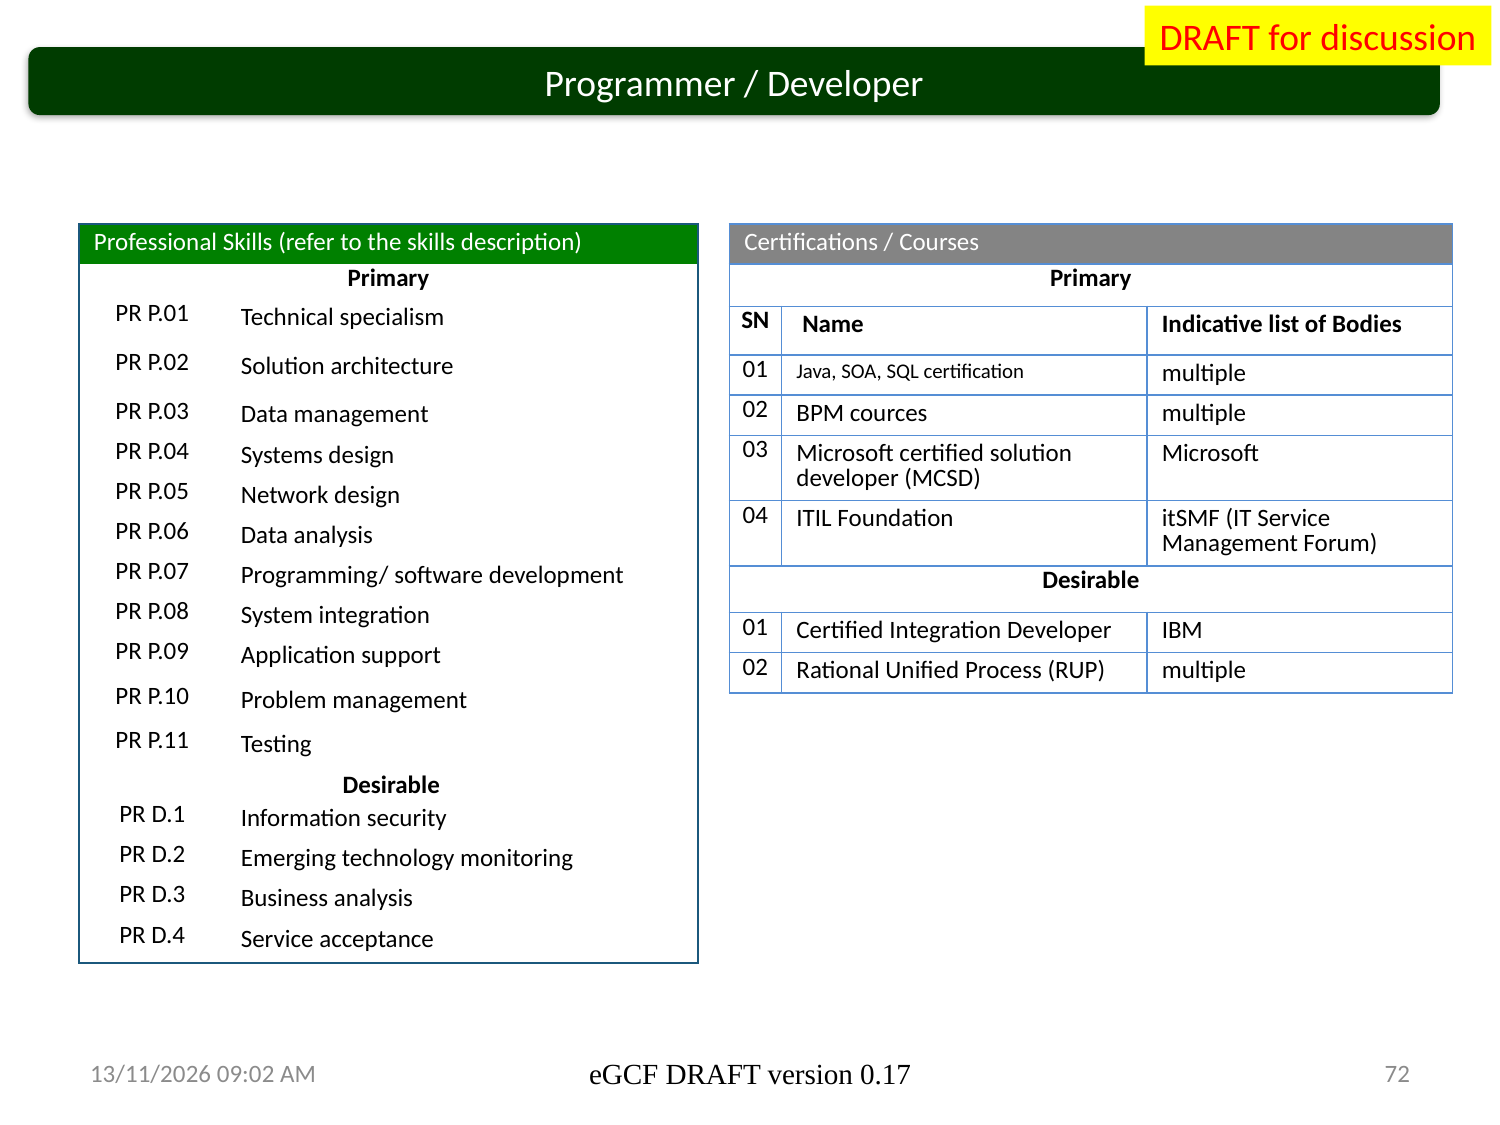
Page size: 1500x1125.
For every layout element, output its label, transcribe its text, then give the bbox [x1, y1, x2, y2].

table_cell Service acceptance [226, 921, 697, 962]
table_cell Data analysis [226, 517, 697, 557]
table_cell PR P.06 [80, 517, 226, 557]
table_cell Application support [226, 637, 697, 682]
table_cell ITIL Foundation [782, 501, 1146, 565]
table_cell Information security [226, 800, 697, 840]
table_cell PR P.02 [80, 348, 226, 397]
table_cell Systems design [226, 437, 697, 477]
table_cell PR D.3 [80, 880, 226, 921]
table_cell Java, SOA, SQL certification [782, 356, 1146, 394]
table_cell Certified Integration Developer [782, 613, 1146, 652]
table_cell PR P.08 [80, 597, 226, 637]
table_cell System integration [226, 597, 697, 637]
table_cell IBM [1148, 613, 1452, 652]
table_cell 01 [730, 356, 781, 394]
footer eGCF DRAFT version 0.17 [512, 1042, 988, 1103]
table_cell PR P.07 [80, 557, 226, 597]
table_cell Primary [80, 264, 697, 299]
text_box Programmer / Developer [27, 46, 1441, 116]
table_cell 04 [730, 501, 781, 565]
table_cell 02 [730, 653, 781, 692]
table_cell PR P.09 [80, 637, 226, 682]
table_cell PR P.05 [80, 477, 226, 517]
table_cell Indicative list of Bodies [1148, 307, 1452, 354]
table_cell multiple [1148, 396, 1452, 435]
table_header Professional Skills (refer to the skills description) [80, 225, 697, 264]
slide_number 72 [1074, 1042, 1425, 1103]
table_cell 01 [730, 613, 781, 652]
table_cell Technical specialism [226, 299, 697, 348]
table_cell PR P.10 [80, 682, 226, 726]
text_box DRAFT for discussion [1144, 5, 1492, 66]
table_cell SN [730, 307, 781, 354]
table_cell 03 [730, 436, 781, 500]
table_cell Data management [226, 397, 697, 437]
table_cell Microsoft [1148, 436, 1452, 500]
table_cell itSMF (IT Service Management Forum) [1148, 501, 1452, 565]
table_cell 02 [730, 396, 781, 435]
table_cell multiple [1148, 356, 1452, 394]
table_header Certifications / Courses [730, 225, 1452, 263]
table_cell Emerging technology monitoring [226, 840, 697, 880]
table_cell PR P.11 [80, 726, 226, 771]
table_cell Microsoft certified solution developer (MCSD) [782, 436, 1146, 500]
table_cell Primary [730, 265, 1452, 306]
table_cell BPM cources [782, 396, 1146, 435]
table_cell PR P.03 [80, 397, 226, 437]
table_cell Desirable [80, 771, 697, 800]
table_cell PR D.4 [80, 921, 226, 962]
table_cell multiple [1148, 653, 1452, 692]
table_cell Business analysis [226, 880, 697, 921]
table_cell Solution architecture [226, 348, 697, 397]
table_cell PR D.1 [80, 800, 226, 840]
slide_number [75, 1042, 425, 1103]
table_cell PR D.2 [80, 840, 226, 880]
table_cell Problem management [226, 682, 697, 726]
table_cell Testing [226, 726, 697, 771]
table_cell PR P.01 [80, 299, 226, 348]
table_cell PR P.04 [80, 437, 226, 477]
table_cell Network design [226, 477, 697, 517]
table_cell Name [782, 307, 1146, 354]
table_cell Rational Unified Process (RUP) [782, 653, 1146, 692]
table_cell Desirable [730, 567, 1452, 612]
table_cell Programming/ software development [226, 557, 697, 597]
